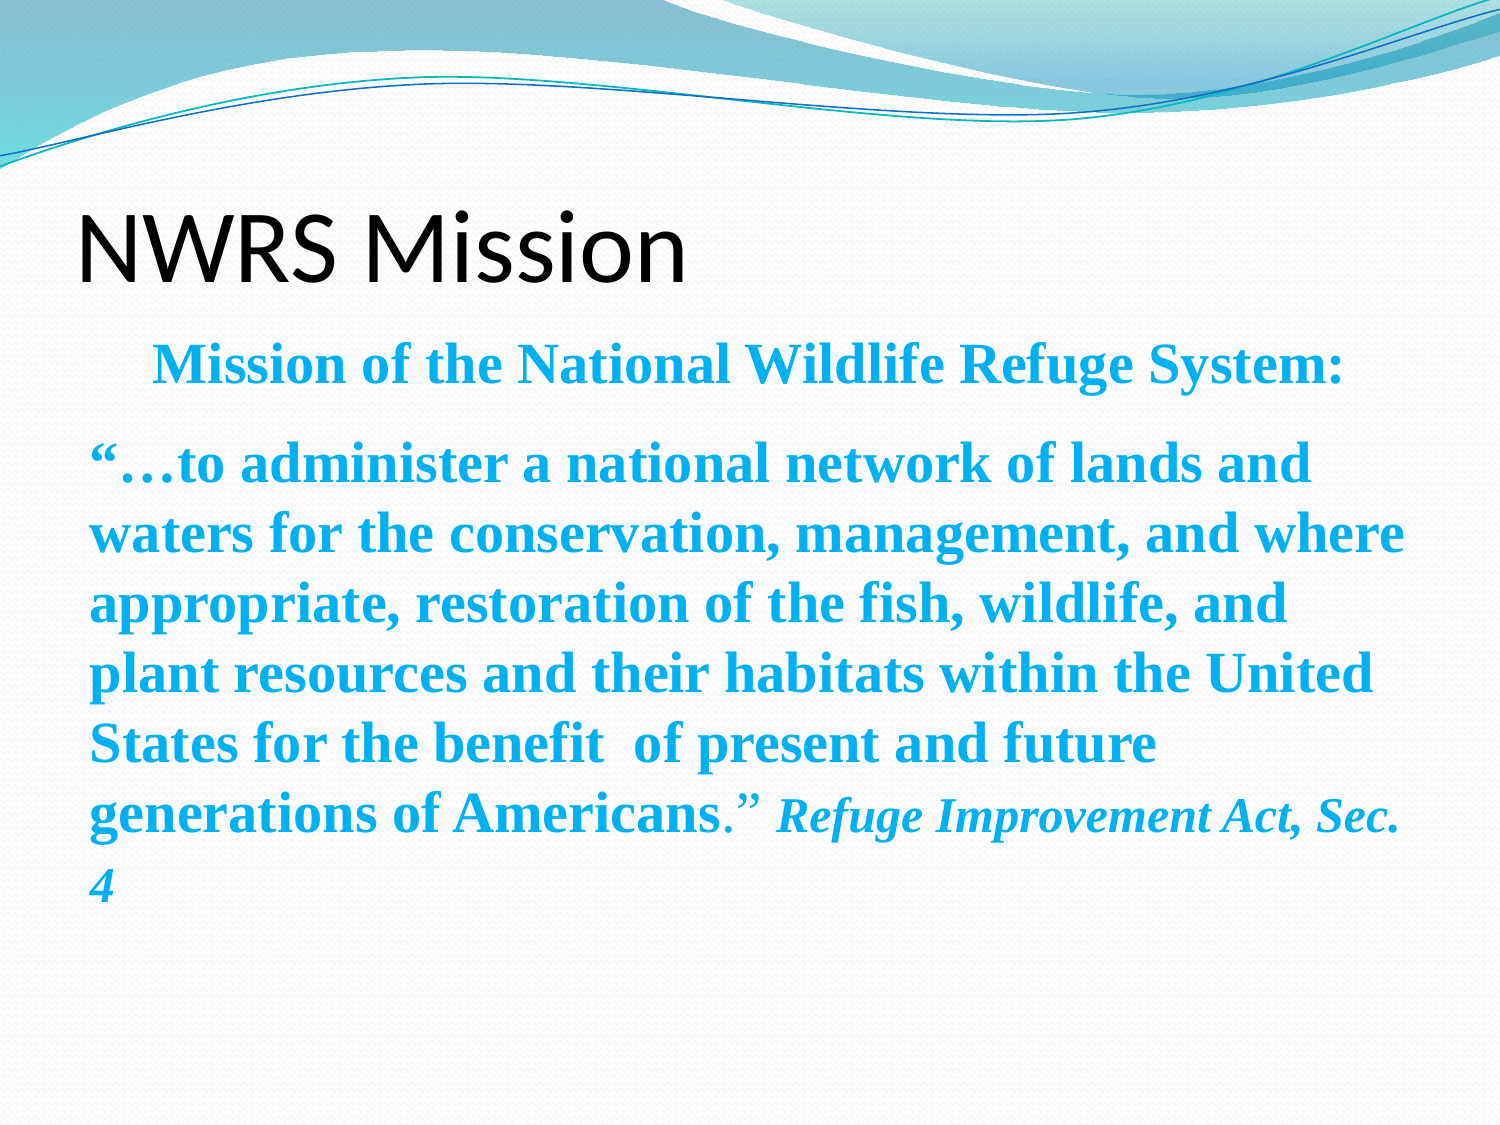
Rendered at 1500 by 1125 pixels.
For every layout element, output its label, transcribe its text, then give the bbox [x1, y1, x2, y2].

list Mission of the National Wildlife Refuge System: “…to administer a national network of lands and waters for the conservation, management, and where appropriate, restoration of the fish, wildlife, and plant resources and their habitats within the United States for the benefit of present and future generations of Americans.” Refuge Improvement Act, Sec. 4 [75, 317, 1425, 1038]
title NWRS Mission [75, 115, 1425, 303]
